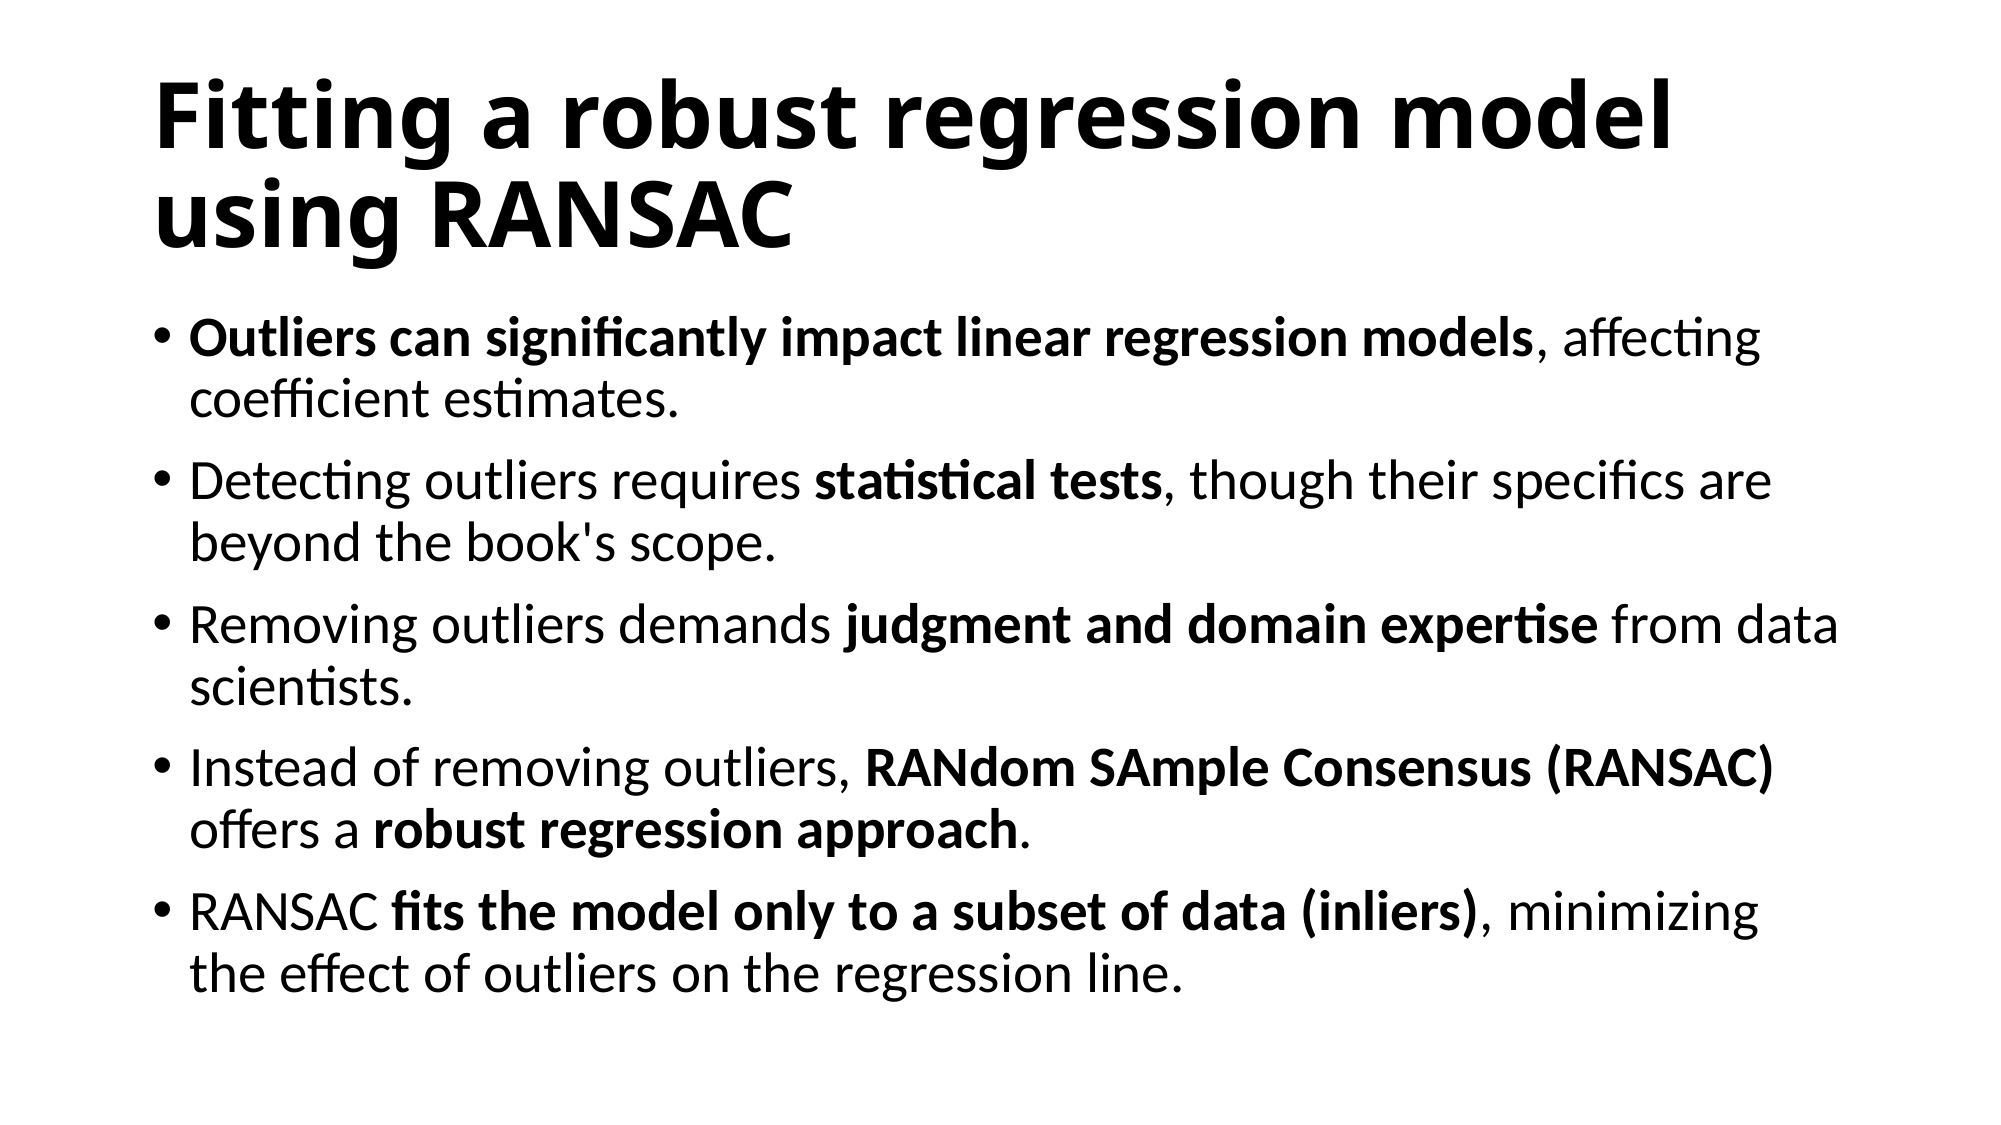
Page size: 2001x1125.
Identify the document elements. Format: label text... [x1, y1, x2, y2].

list Outliers can significantly impact linear regression models, affecting coefficient estimates. Detecting outliers requires statistical tests, though their specifics are beyond the book's scope. Removing outliers demands judgment and domain expertise from data scientists. Instead of removing outliers, RANdom SAmple Consensus (RANSAC) offers a robust regression approach. RANSAC fits the model only to a subset of data (inliers), minimizing the effect of outliers on the regression line. [137, 299, 1863, 1014]
title Fitting a robust regression model using RANSAC [137, 59, 1863, 278]
